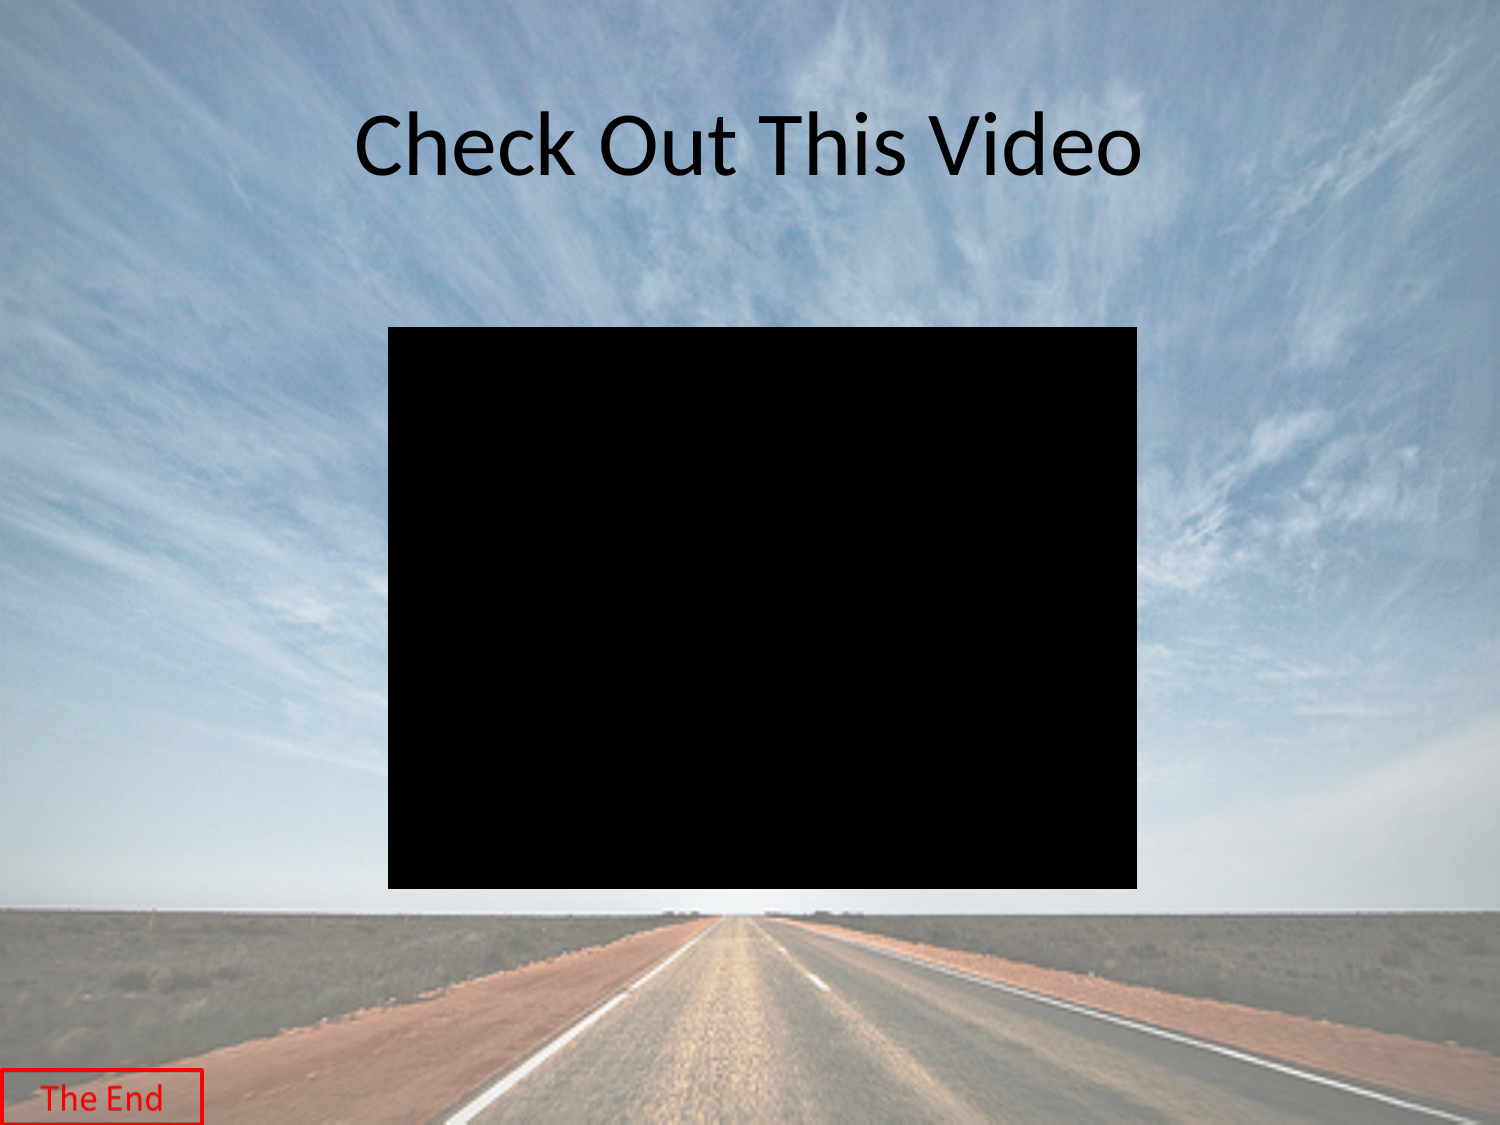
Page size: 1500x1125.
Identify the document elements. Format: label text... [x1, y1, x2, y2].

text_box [387, 326, 1138, 890]
picture [0, 1062, 205, 1125]
title Check Out This Video [75, 45, 1425, 233]
